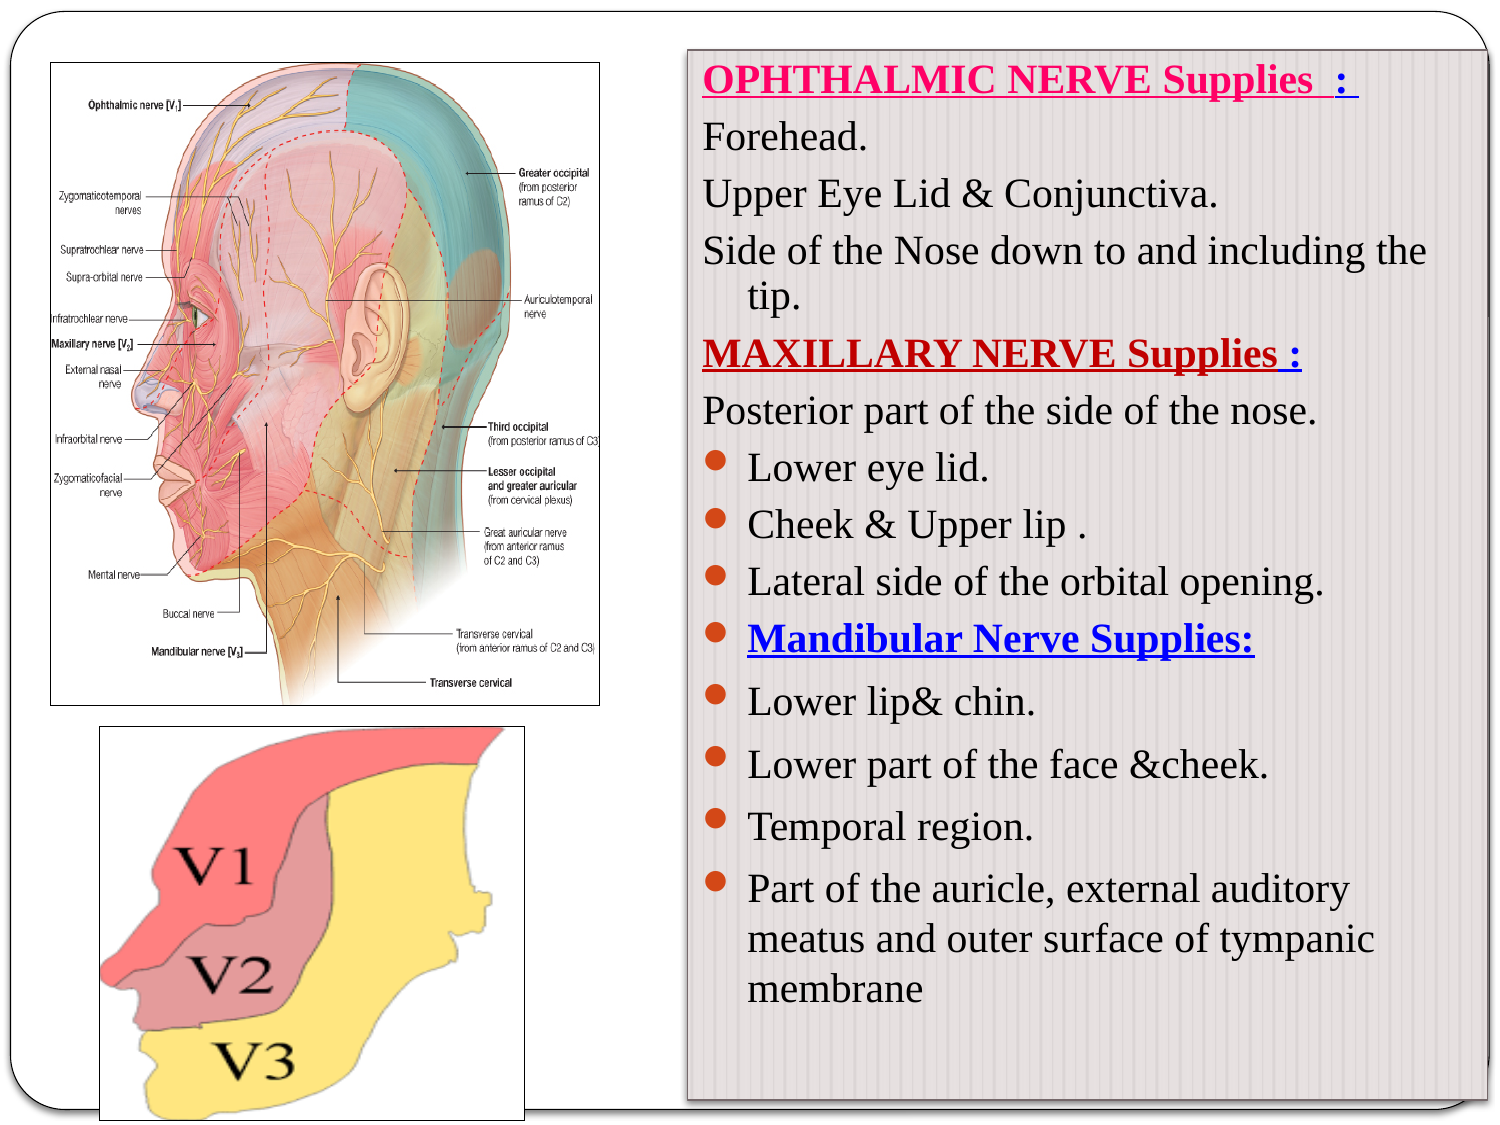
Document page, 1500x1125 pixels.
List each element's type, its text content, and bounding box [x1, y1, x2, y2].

picture [49, 62, 601, 707]
list OPHTHALMIC NERVE Supplies : Forehead. Upper Eye Lid & Conjunctiva. Side of the Nose down to and including the tip. MAXILLARY NERVE Supplies : Posterior part of the side of the nose. Lower eye lid. Cheek & Upper lip . Lateral side of the orbital opening. Mandibular Nerve Supplies: Lower lip& chin. Lower part of the face &cheek. Temporal region. Part of the auricle, external auditory meatus and outer surface of tympanic membrane [687, 49, 1488, 1101]
picture [99, 726, 526, 1121]
